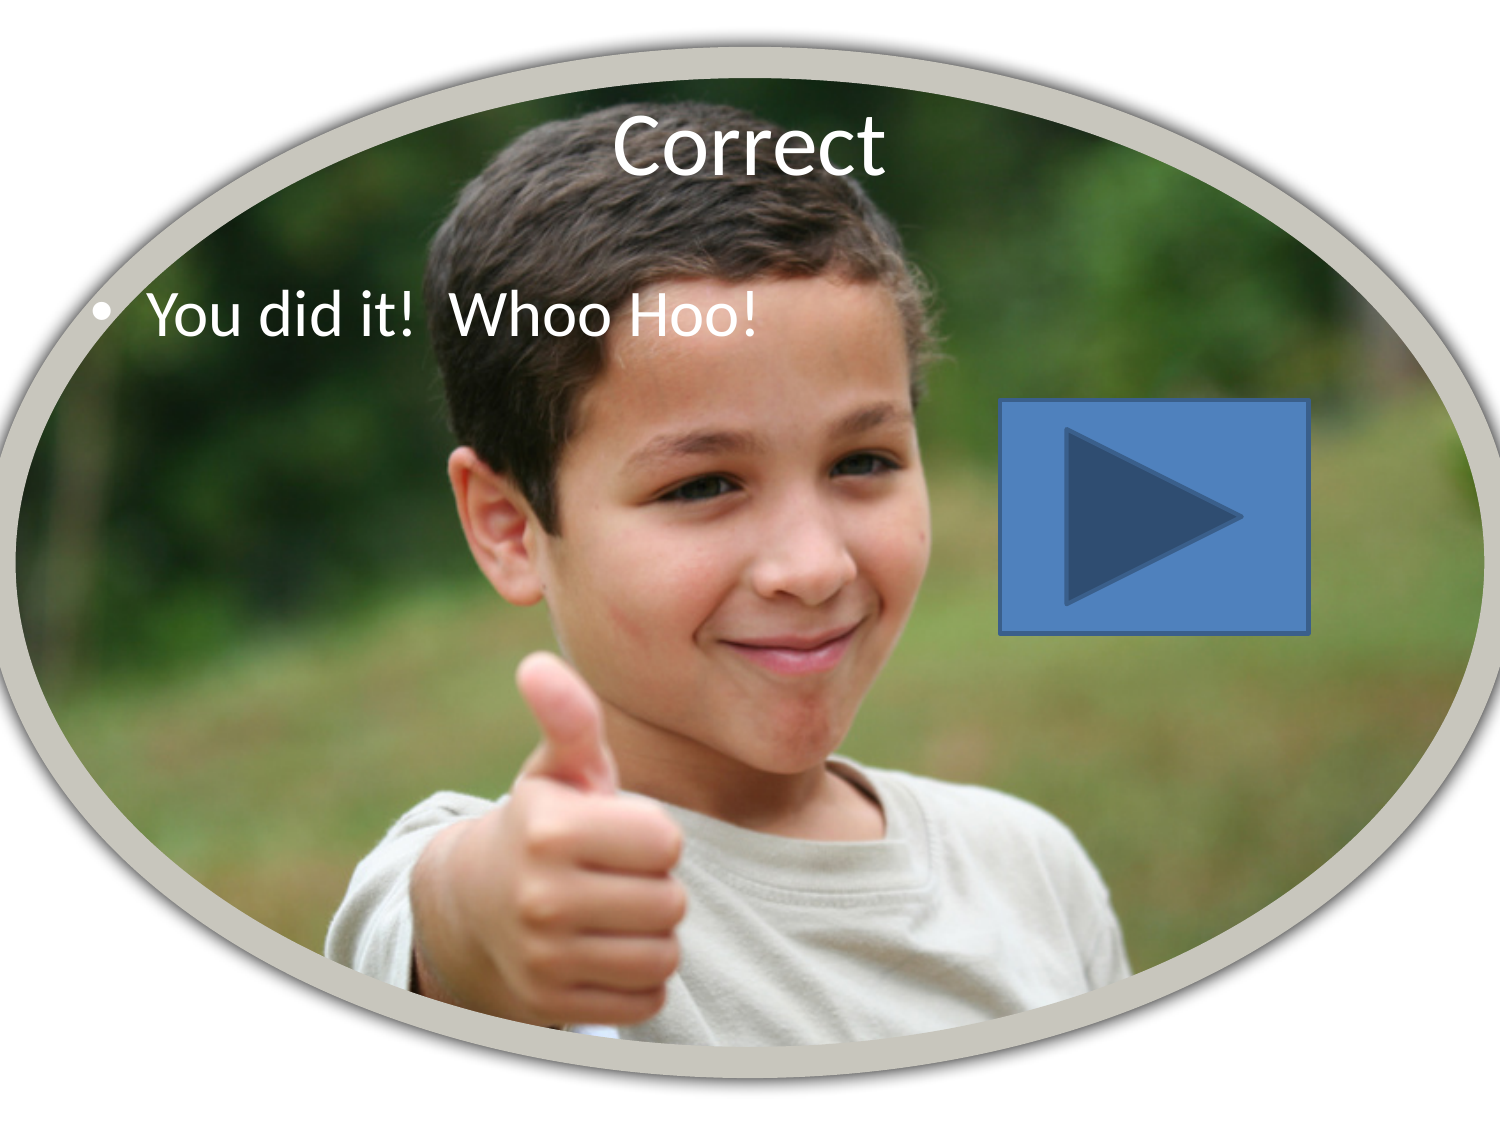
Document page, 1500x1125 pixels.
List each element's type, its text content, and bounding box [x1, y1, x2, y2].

picture [0, 62, 1500, 1063]
title Correct [75, 45, 1425, 60]
